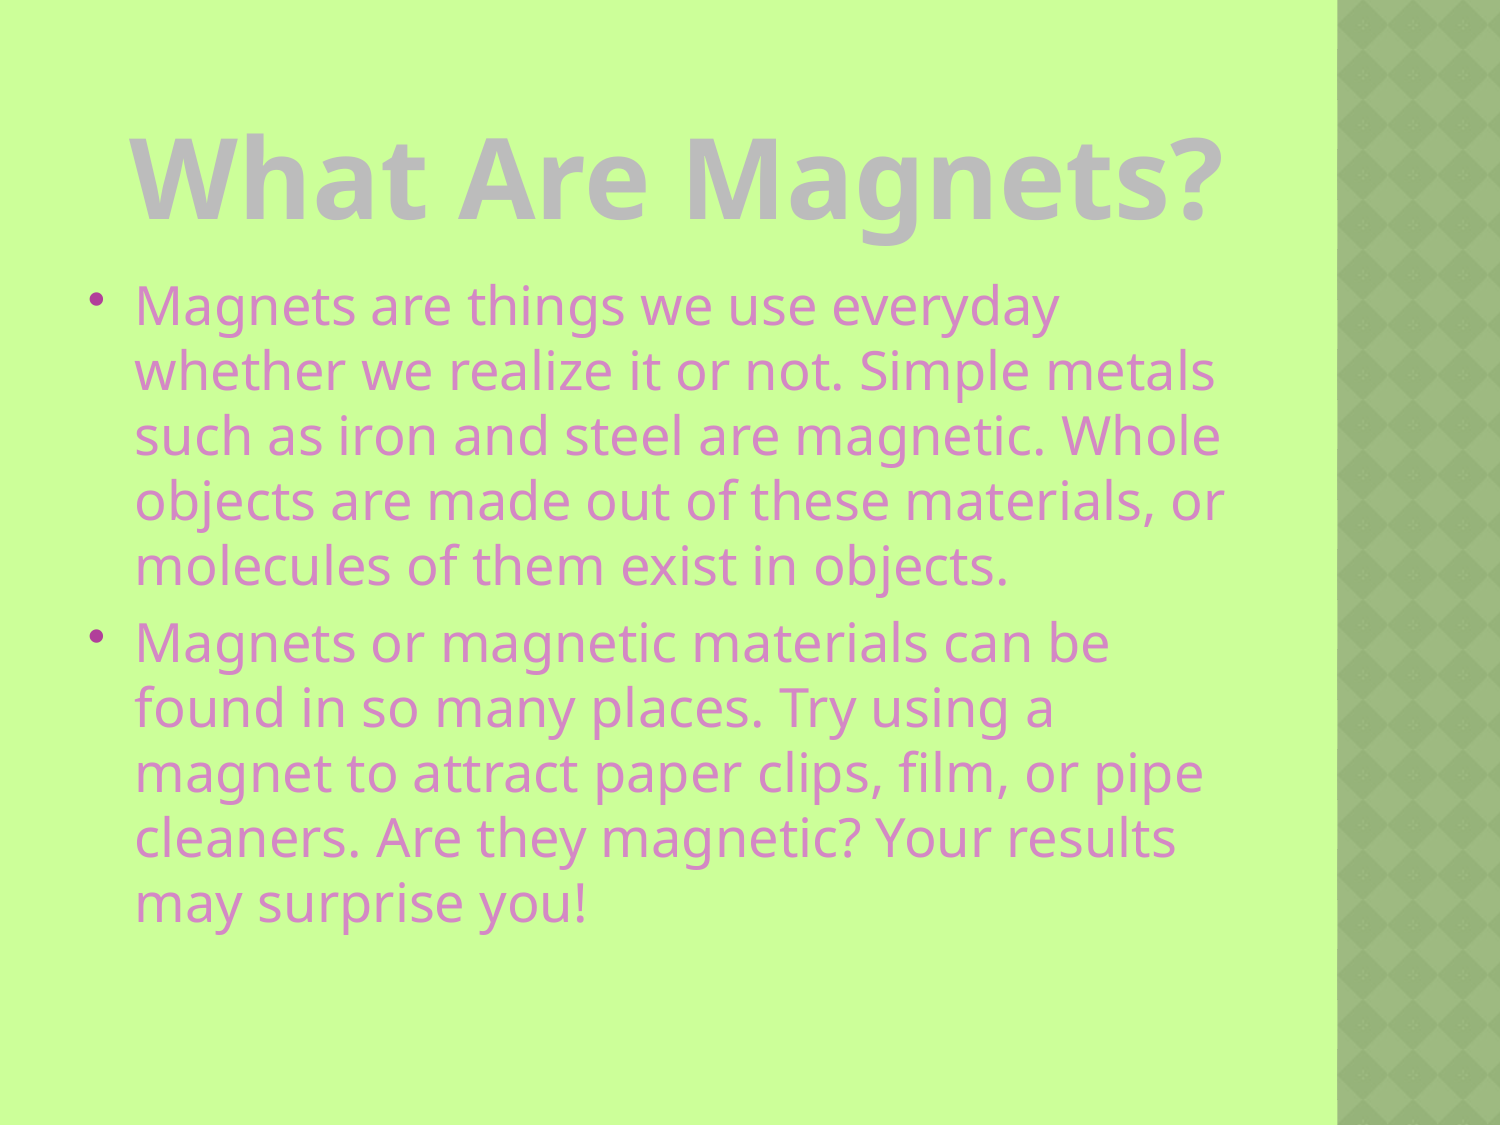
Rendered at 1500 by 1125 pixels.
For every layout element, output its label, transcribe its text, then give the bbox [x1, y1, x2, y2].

list Magnets are things we use everyday whether we realize it or not. Simple metals such as iron and steel are magnetic. Whole objects are made out of these materials, or molecules of them exist in objects. Magnets or magnetic materials can be found in so many places. Try using a magnet to attract paper clips, film, or pipe cleaners. Are they magnetic? Your results may surprise you! [75, 264, 1263, 1059]
text_box What Are Magnets? [114, 99, 1240, 250]
